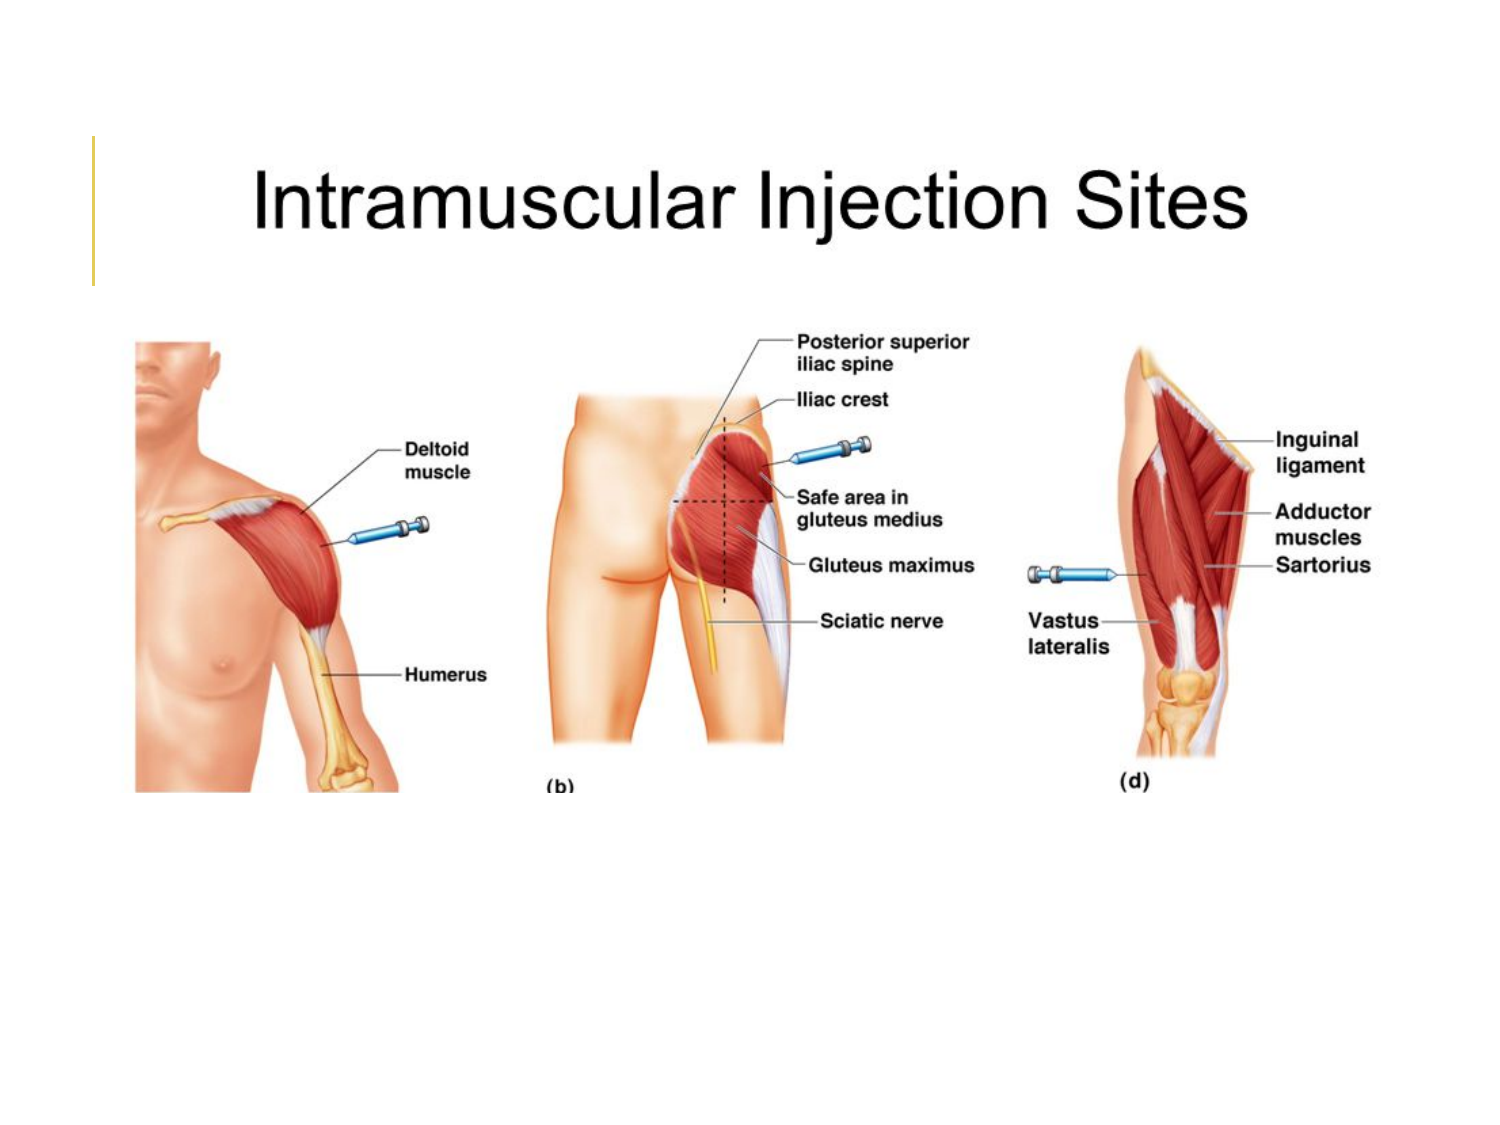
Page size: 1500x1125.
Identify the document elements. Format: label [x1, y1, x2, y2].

picture [100, 77, 1403, 793]
